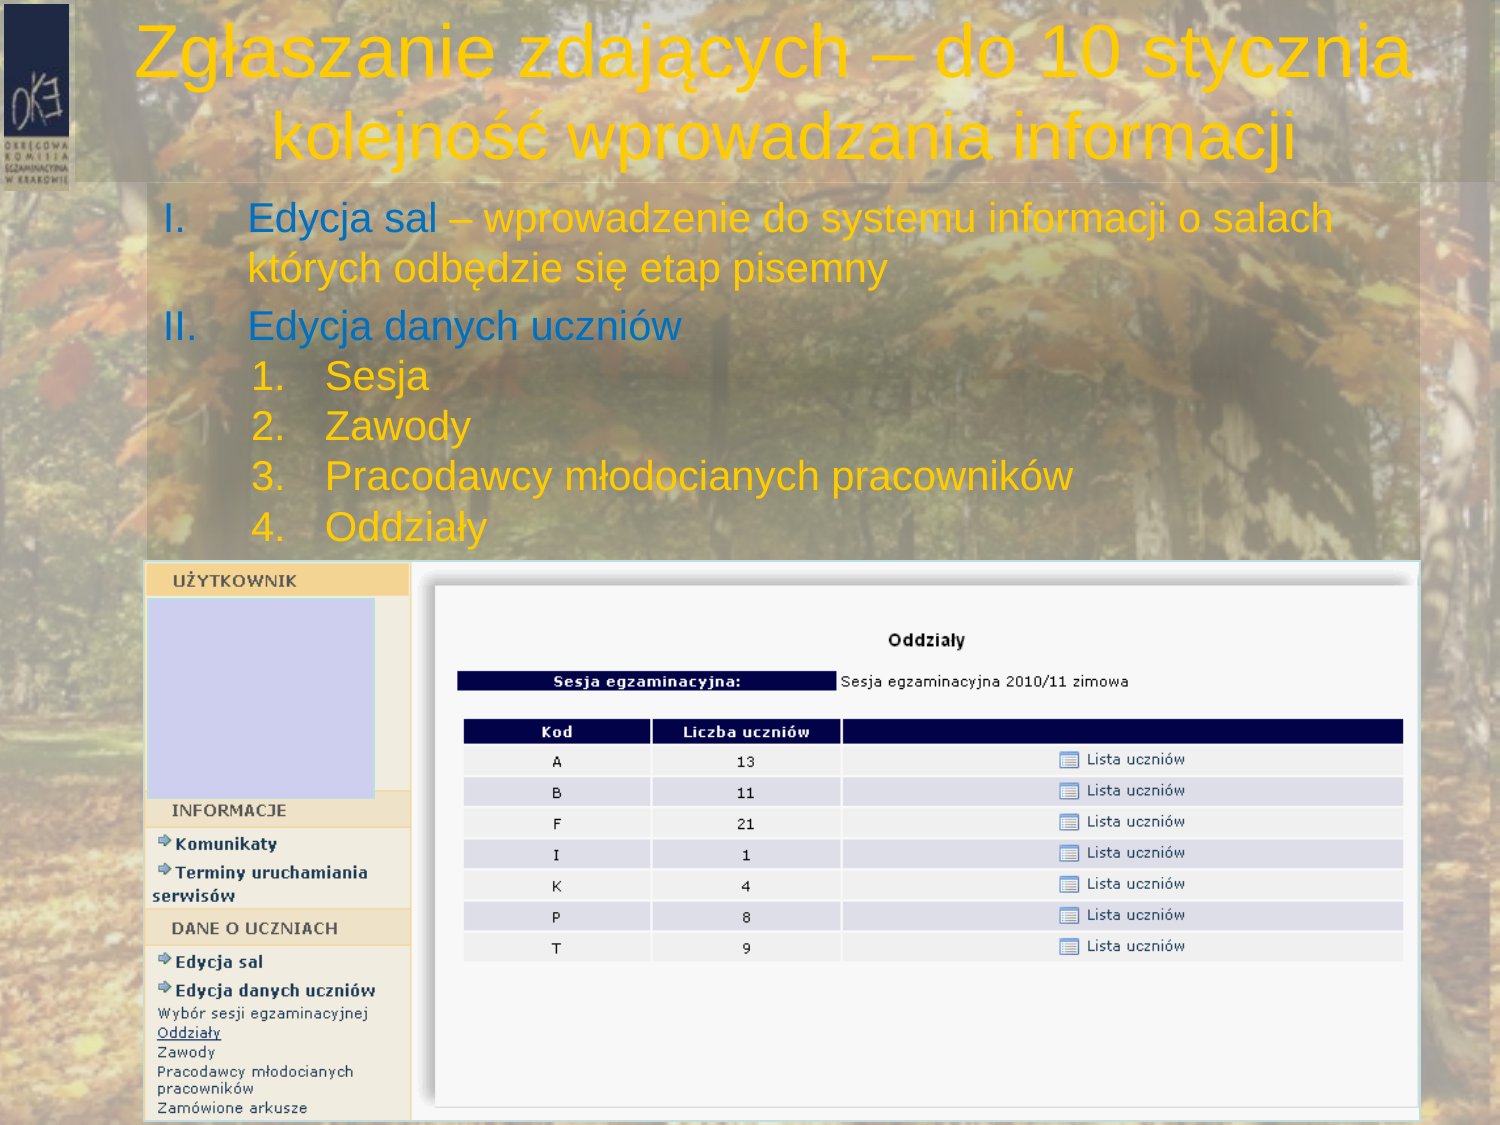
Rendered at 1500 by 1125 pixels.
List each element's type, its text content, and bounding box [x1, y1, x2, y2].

list Edycja sal – wprowadzenie do systemu informacji o salach których odbędzie się etap pisemny Edycja danych uczniów Sesja Zawody Pracodawcy młodocianych pracowników Oddziały [147, 183, 1420, 560]
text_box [143, 561, 1420, 1121]
title Zgłaszanie zdających – do 10 stycznia kolejność wprowadzania informacji [74, 0, 1495, 182]
